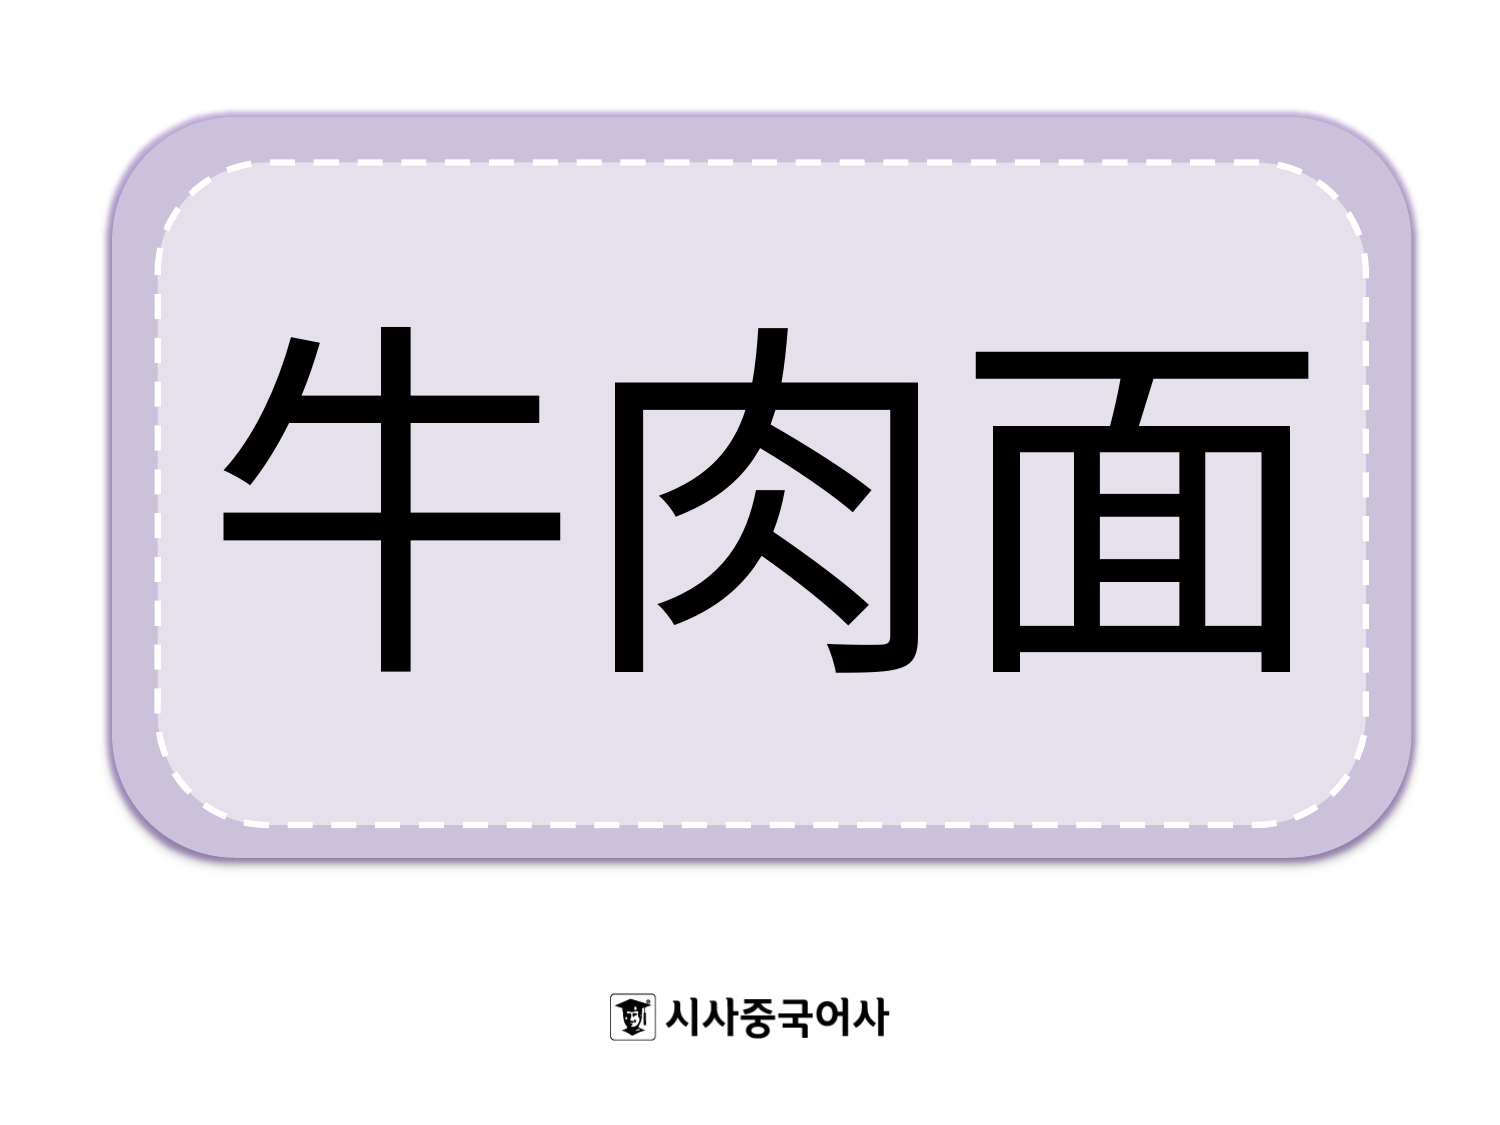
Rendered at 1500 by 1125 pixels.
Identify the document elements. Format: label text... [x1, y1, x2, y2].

text_box 牛肉面 [162, 160, 1371, 824]
picture [602, 987, 898, 1047]
